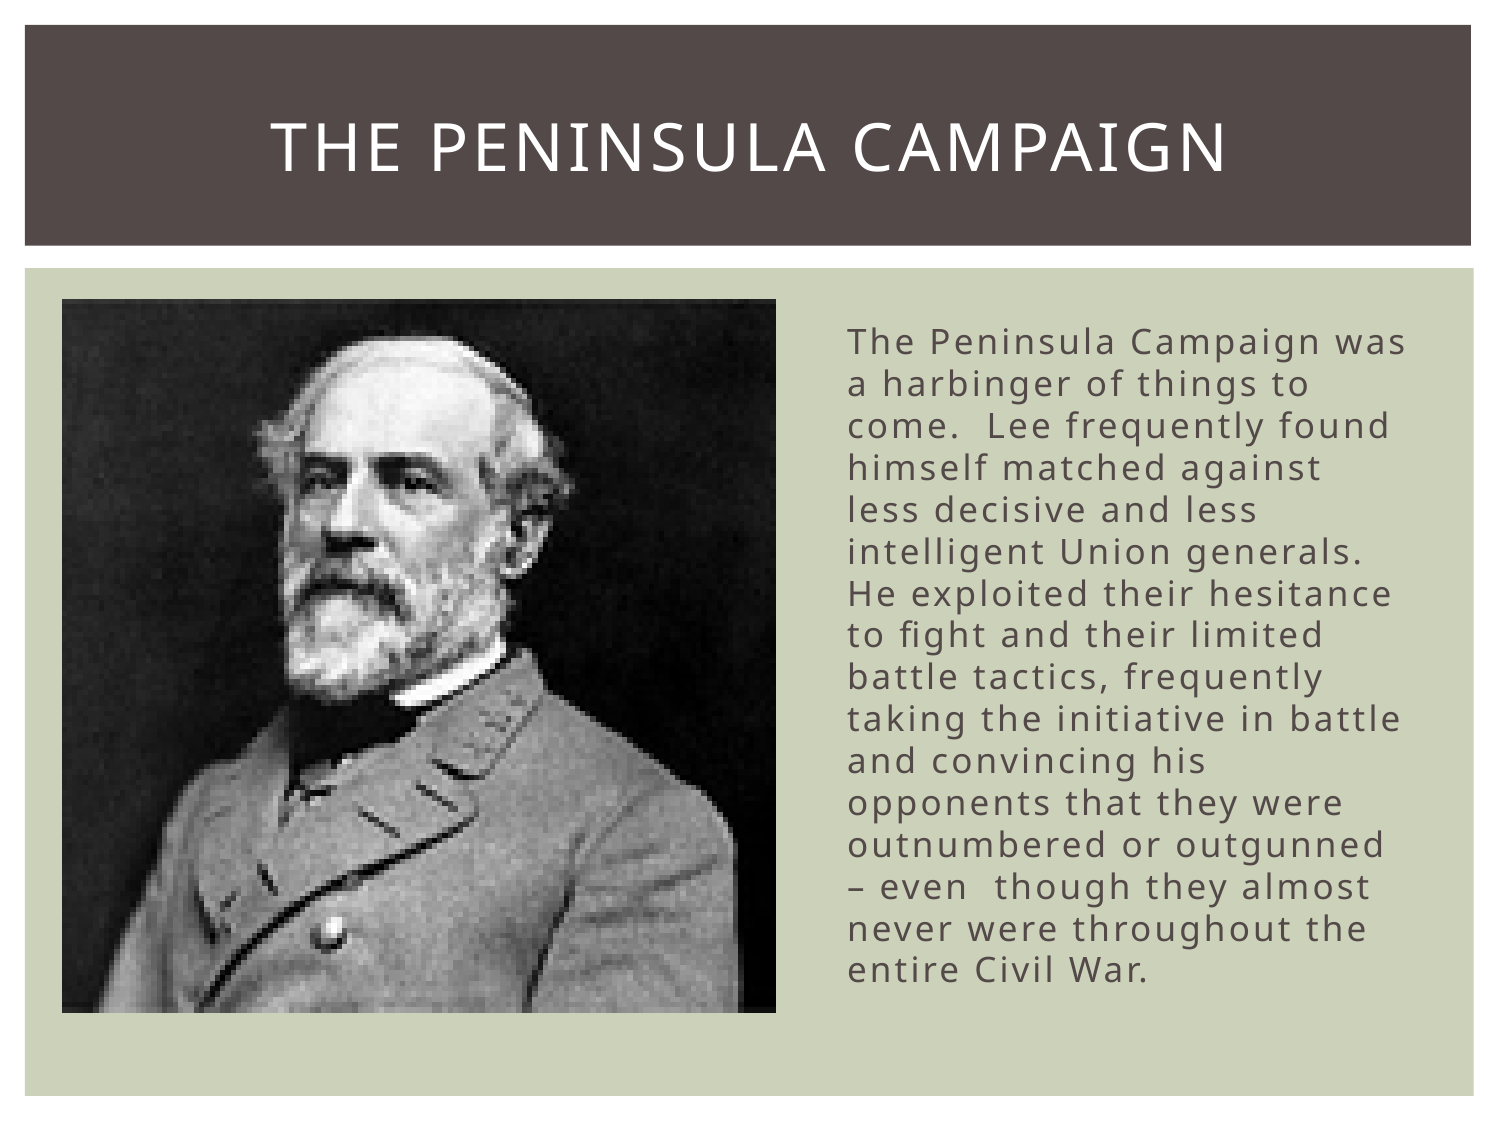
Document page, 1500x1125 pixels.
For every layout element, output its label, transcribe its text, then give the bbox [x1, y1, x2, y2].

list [62, 299, 776, 1013]
list The Peninsula Campaign was a harbinger of things to come. Lee frequently found himself matched against less decisive and less intelligent Union generals. He exploited their hesitance to fight and their limited battle tactics, frequently taking the initiative in battle and convincing his opponents that they were outnumbered or outgunned – even though they almost never were throughout the entire Civil War. [825, 312, 1425, 1018]
title The peninsula Campaign [62, 58, 1438, 232]
